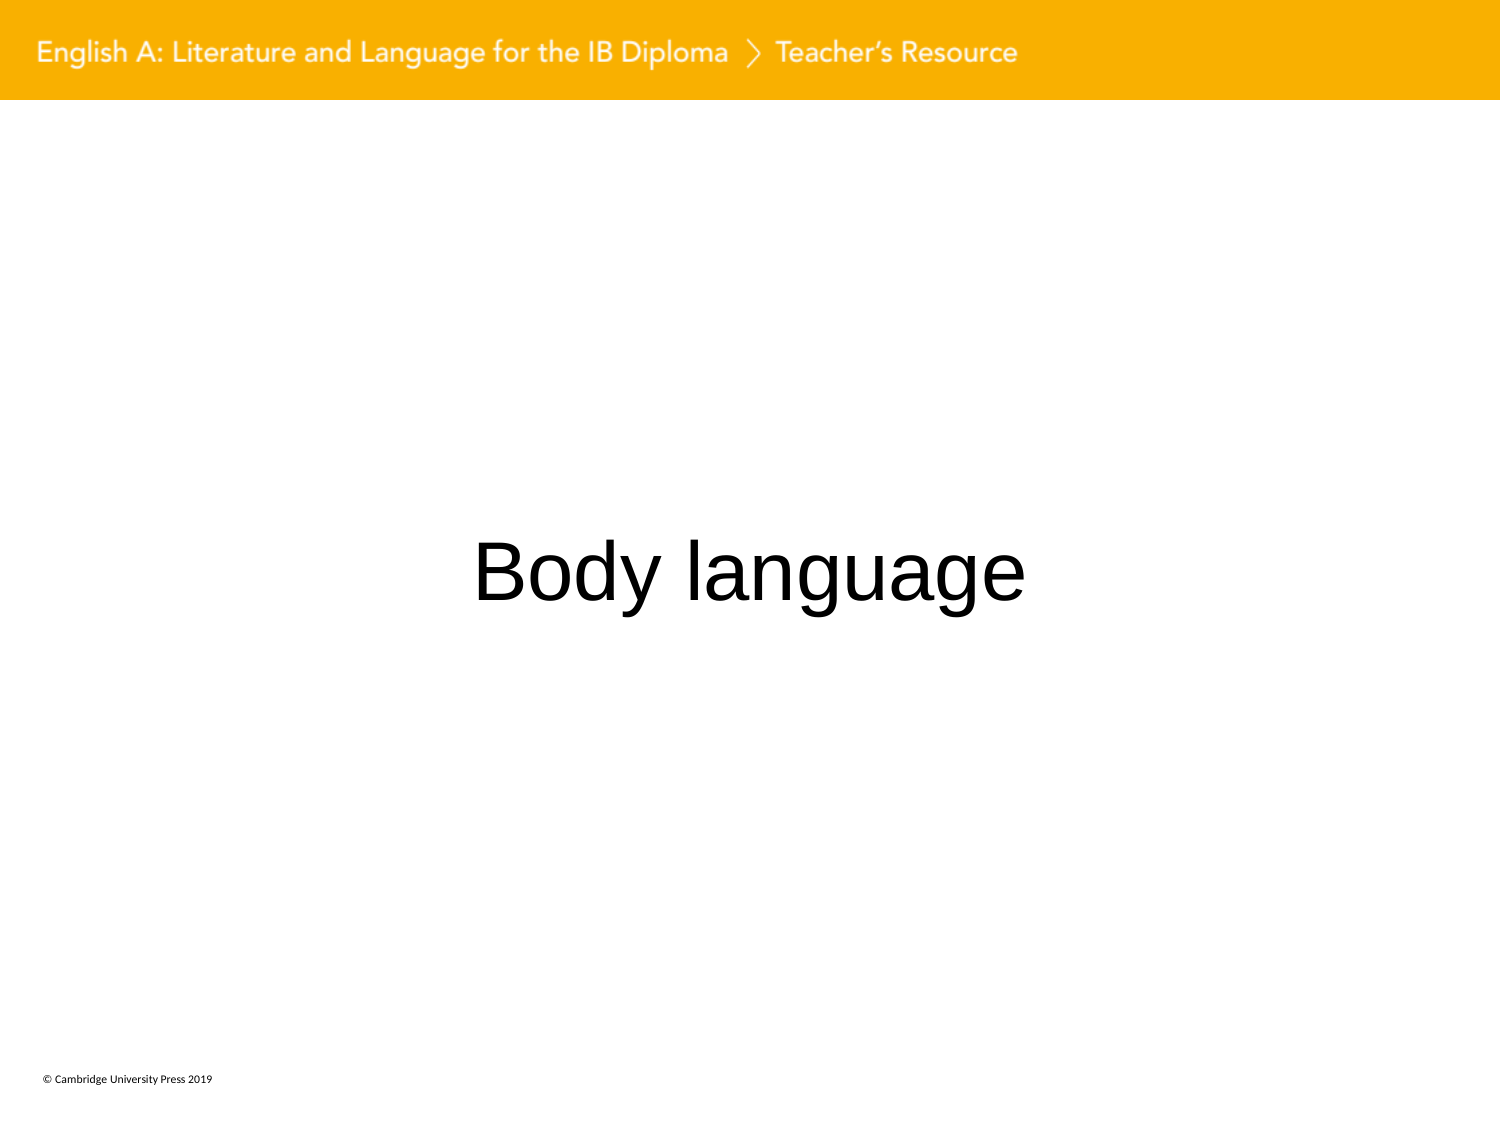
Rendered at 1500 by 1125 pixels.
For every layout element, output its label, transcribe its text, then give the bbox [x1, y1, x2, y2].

title Body language [112, 201, 1388, 1001]
subtitle © Cambridge University Press 2019 [27, 1063, 1388, 1093]
picture [0, 0, 1500, 101]
